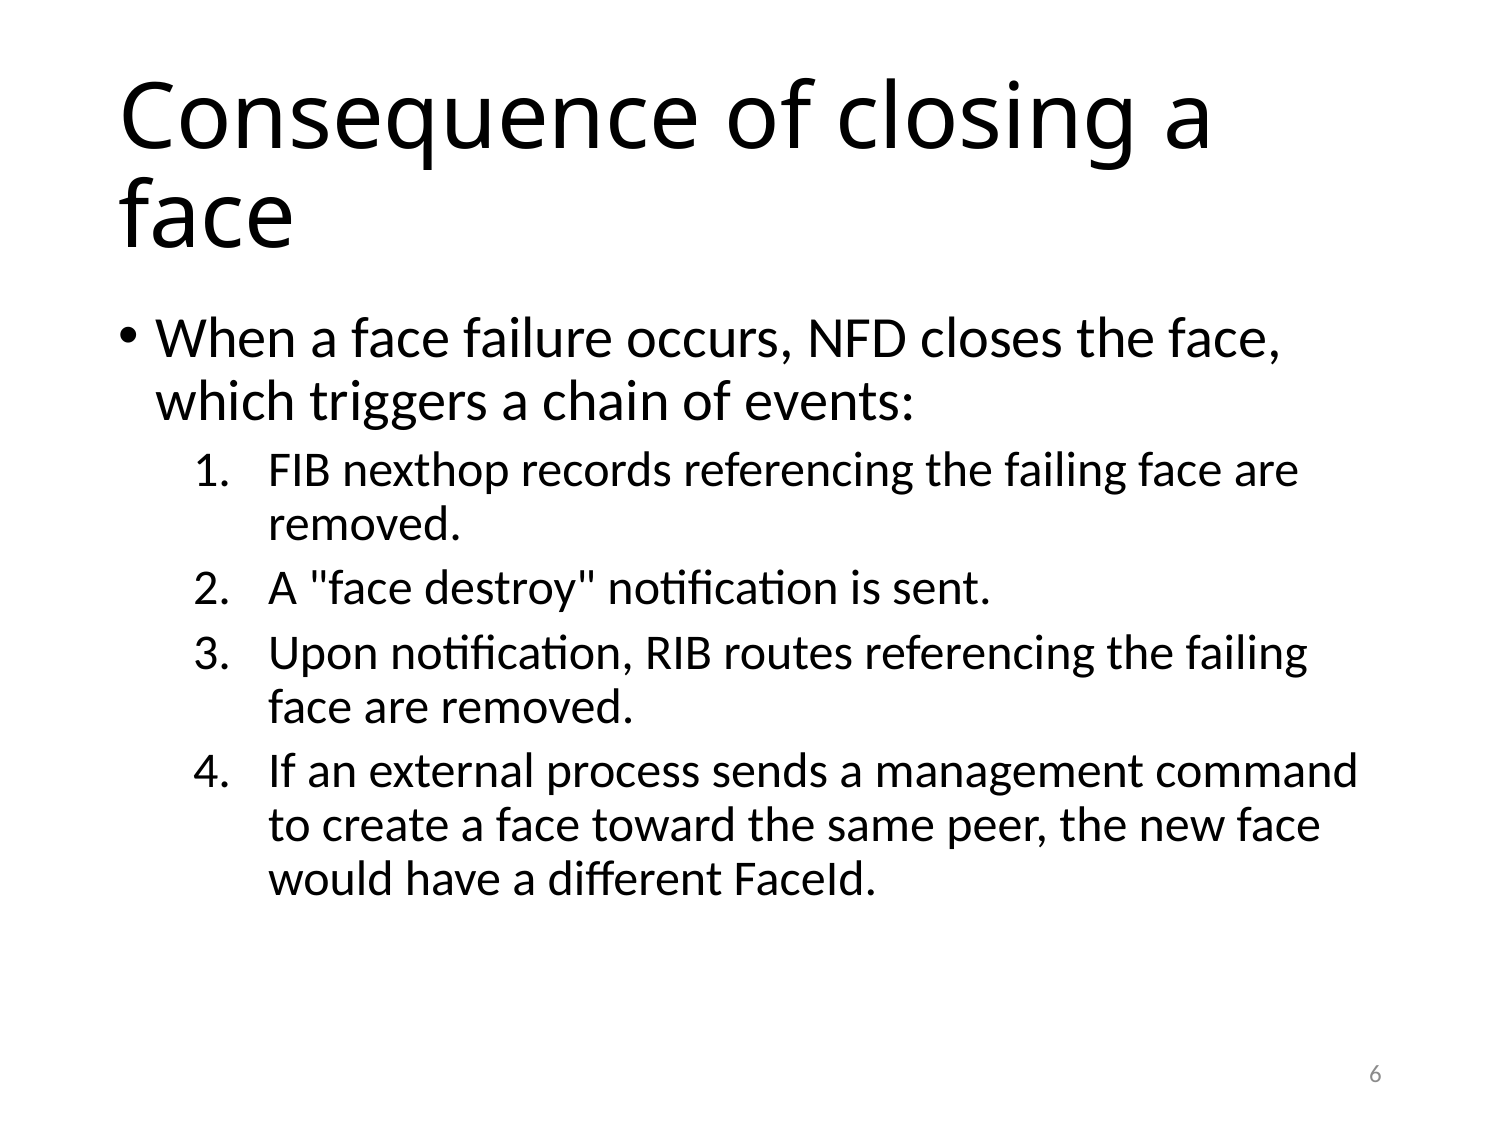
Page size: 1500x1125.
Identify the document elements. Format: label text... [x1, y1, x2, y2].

title Consequence of closing a face [103, 59, 1397, 278]
list When a face failure occurs, NFD closes the face, which triggers a chain of events: FIB nexthop records referencing the failing face are removed. A "face destroy" notification is sent. Upon notification, RIB routes referencing the failing face are removed. If an external process sends a management command to create a face toward the same peer, the new face would have a different FaceId. [103, 299, 1397, 1014]
slide_number 6 [1059, 1042, 1397, 1103]
